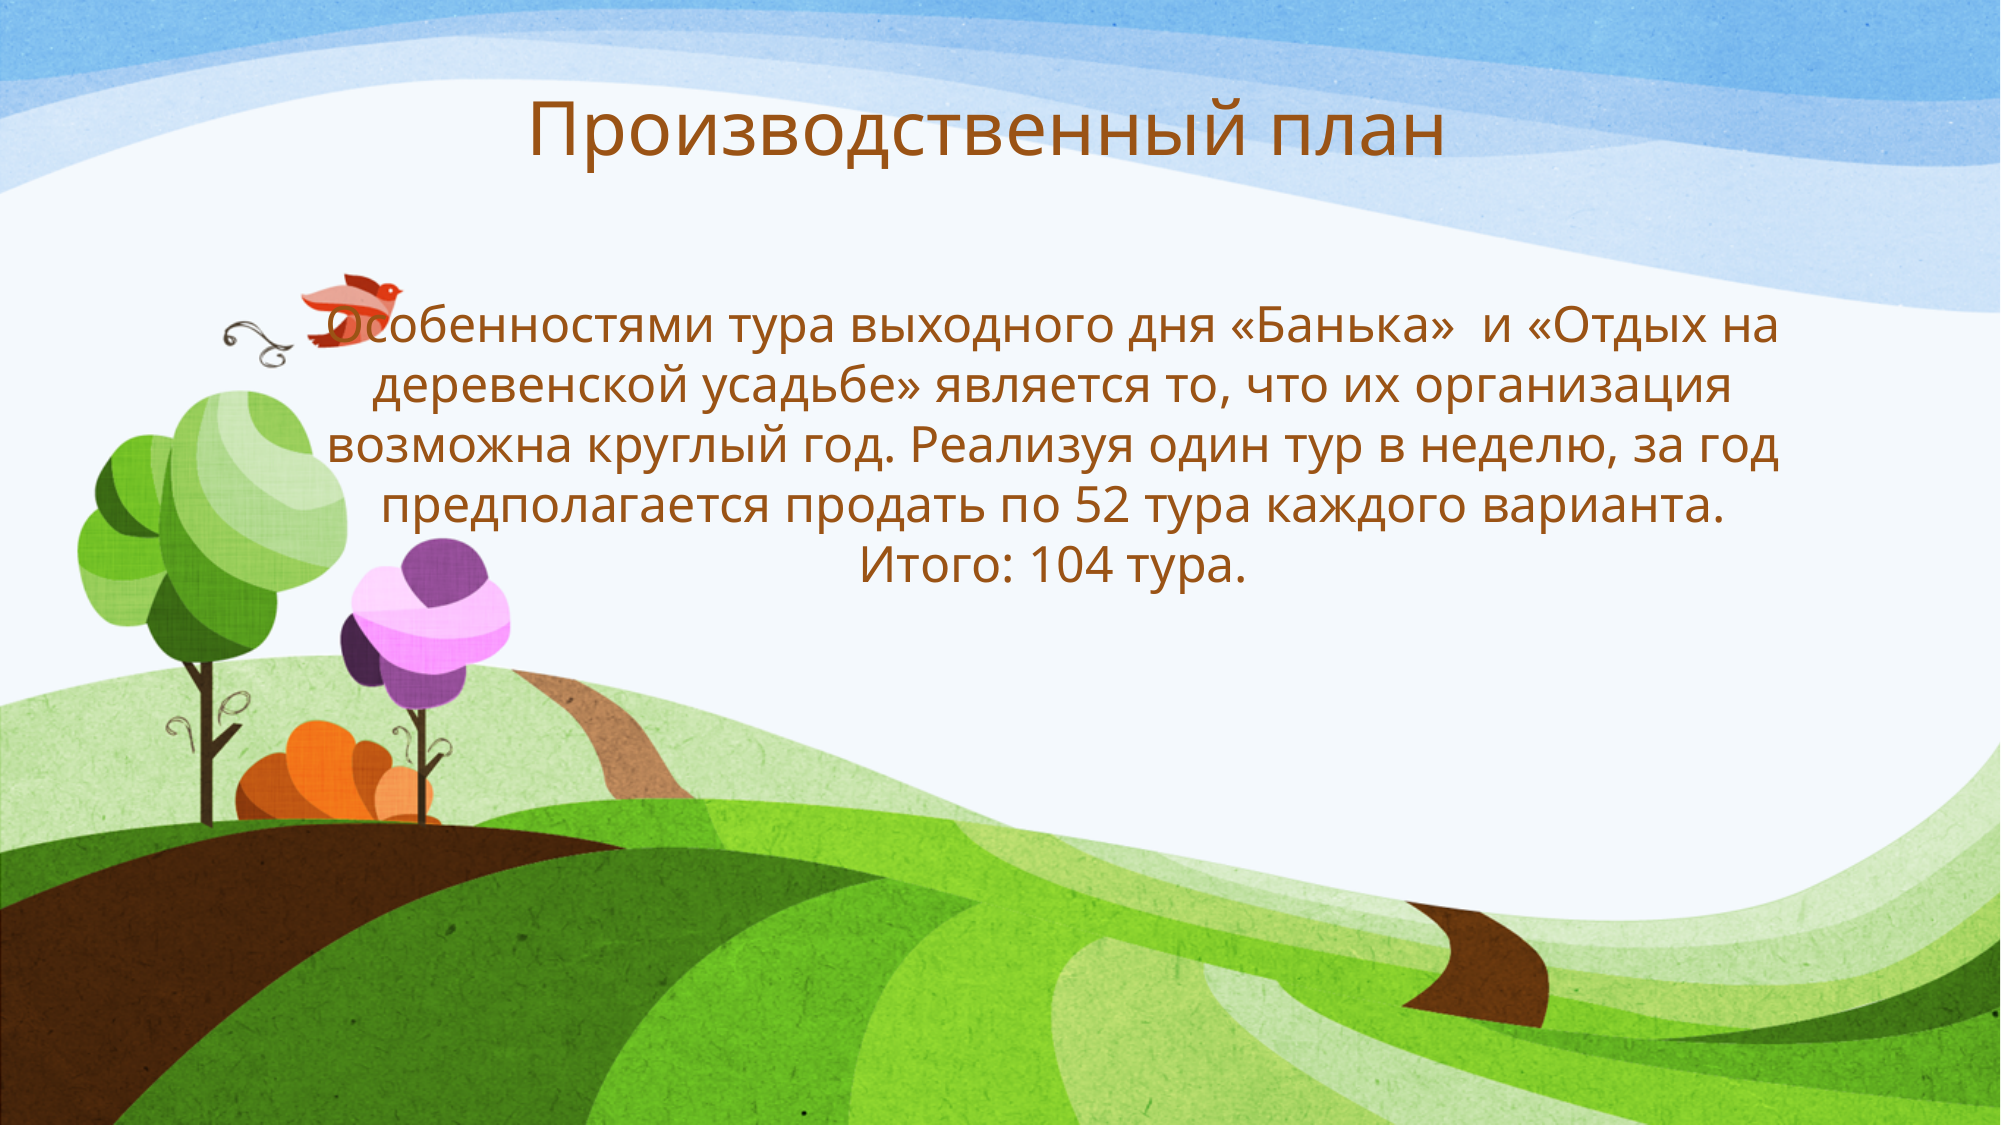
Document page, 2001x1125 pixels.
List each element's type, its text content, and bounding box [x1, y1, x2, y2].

text_box Производственный план [265, 72, 1710, 178]
picture [0, 0, 2001, 1125]
text_box Особенностями тура выходного дня «Банька» и «Отдых на деревенской усадьбе» является то, что их организация возможна круглый год. Реализуя один тур в неделю, за год предполагается продать по 52 тура каждого варианта. Итого: 104 тура. [302, 284, 1805, 645]
title [291, 178, 1691, 688]
